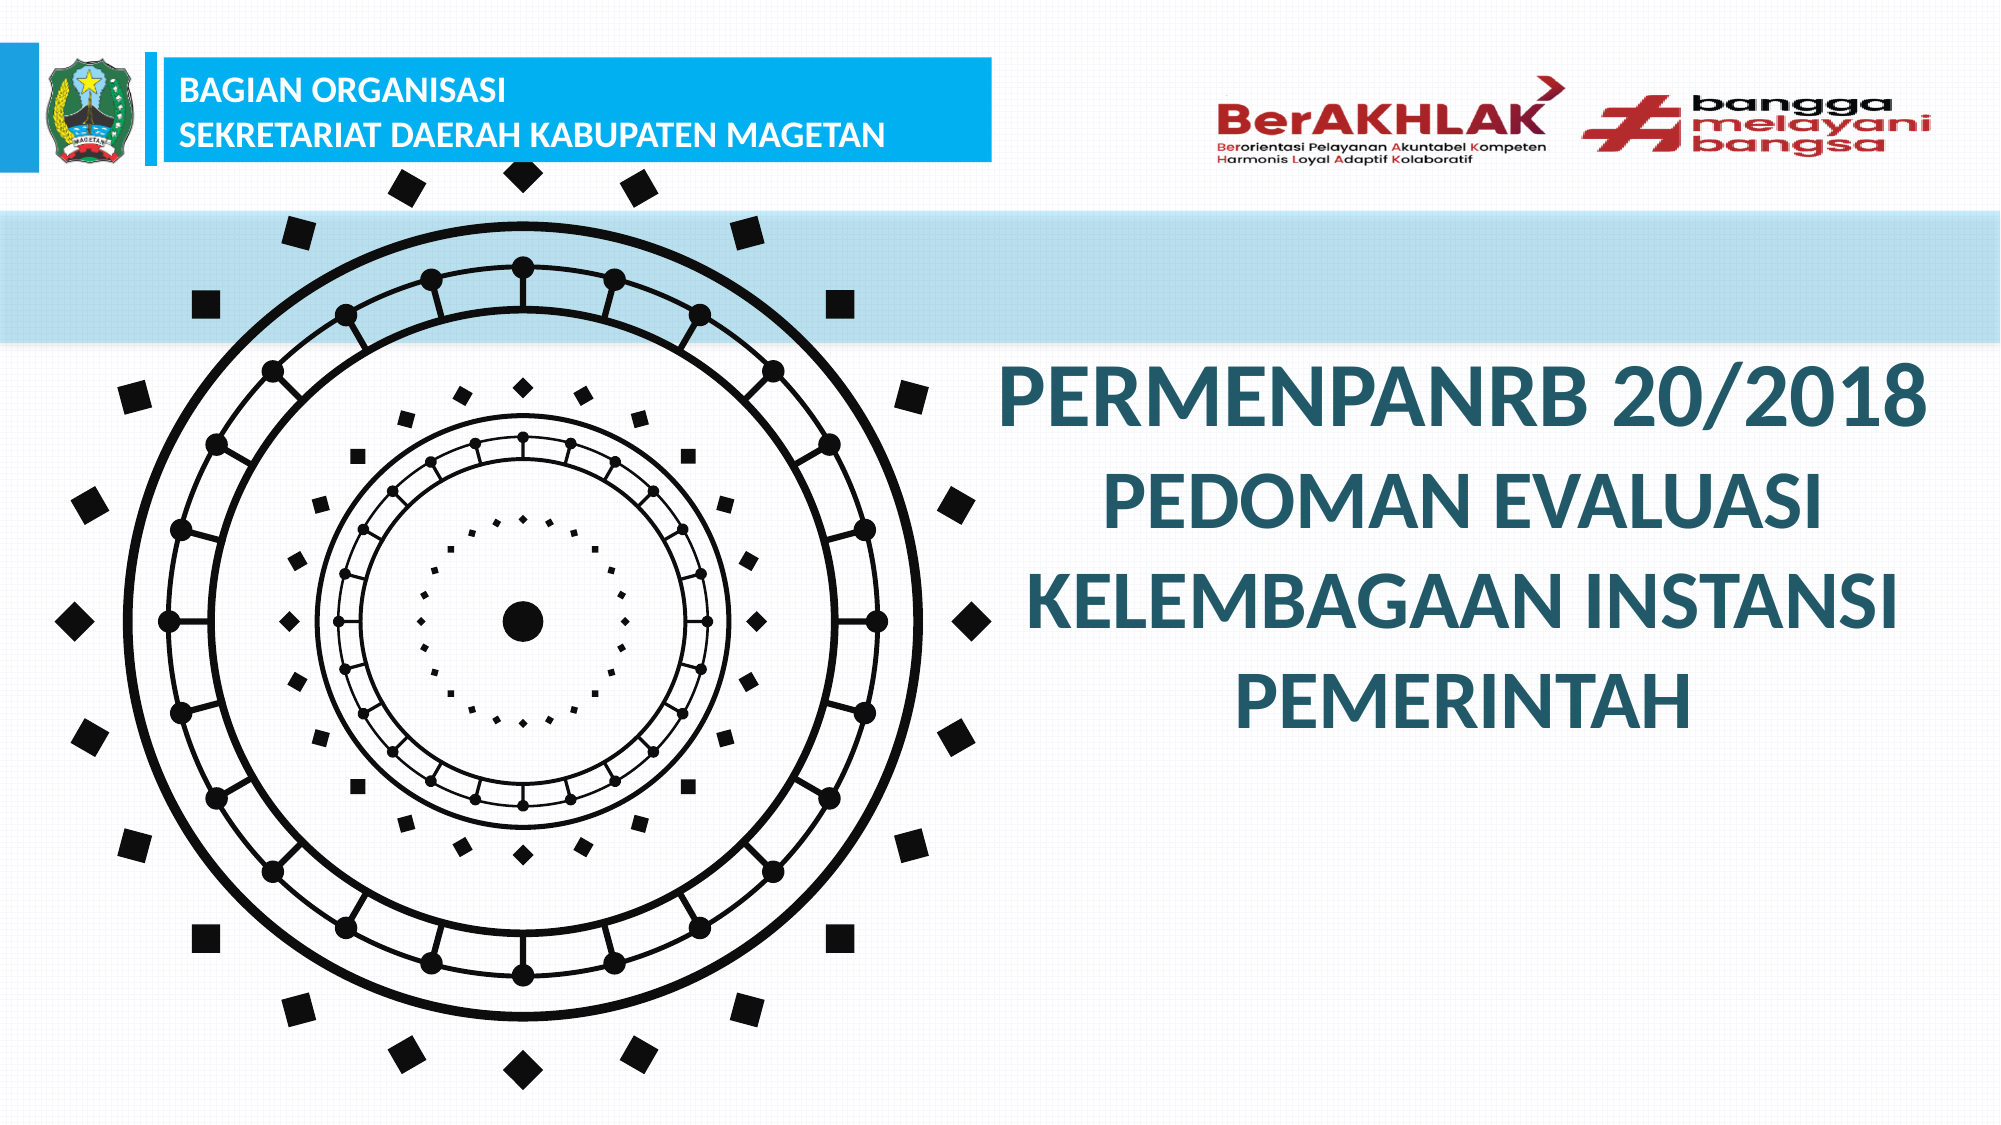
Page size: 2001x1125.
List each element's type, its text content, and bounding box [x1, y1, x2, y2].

picture [6, 47, 174, 174]
text_box PERMENPANRB 20/2018 PEDOMAN EVALUASI KELEMBAGAAN INSTANSI PEMERINTAH [991, 214, 2000, 756]
text_box BAGIAN ORGANISASI SEKRETARIAT DAERAH KABUPATEN MAGETAN [178, 57, 992, 163]
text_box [281, 380, 765, 863]
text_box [417, 515, 629, 727]
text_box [59, 158, 986, 1085]
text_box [157, 256, 889, 987]
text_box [332, 431, 714, 812]
picture [1208, 68, 1939, 170]
